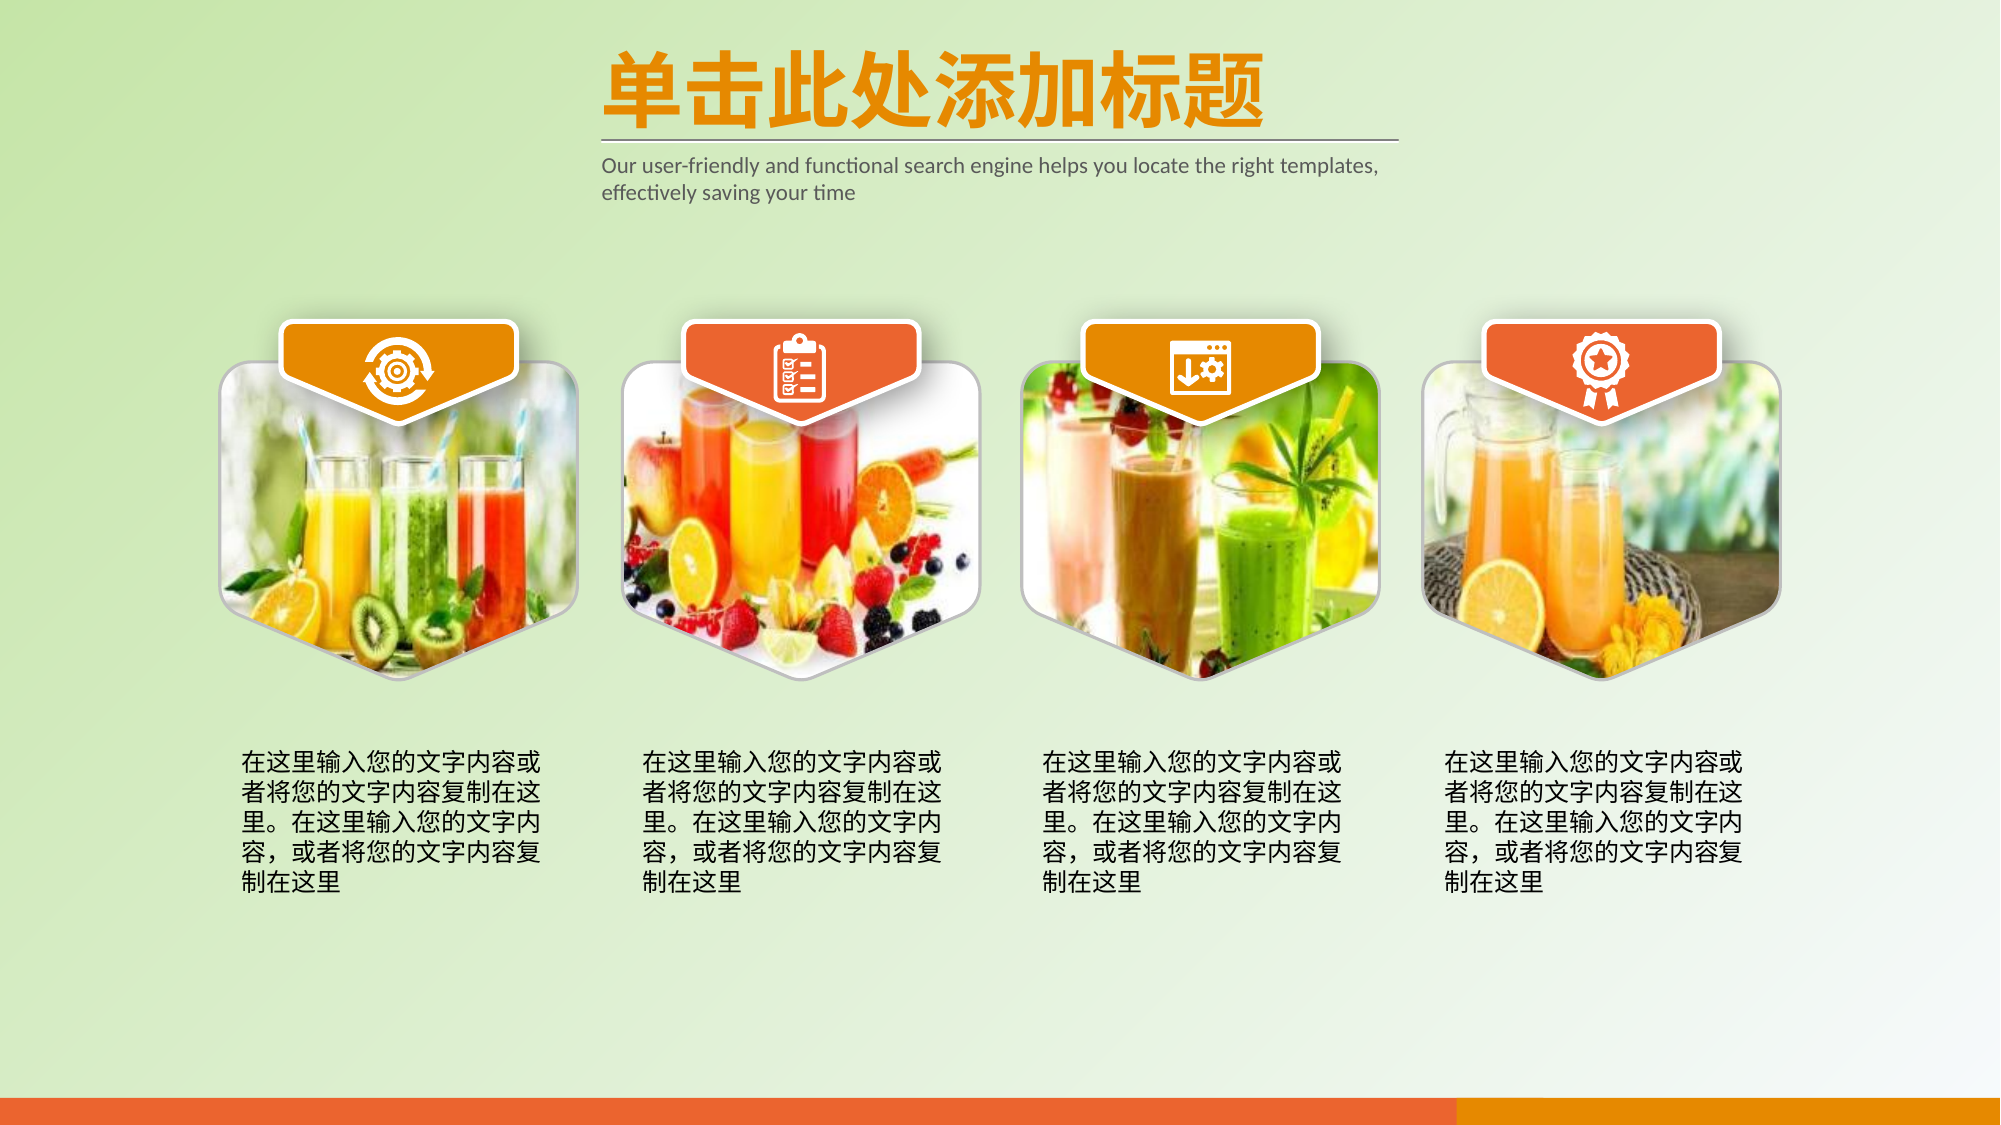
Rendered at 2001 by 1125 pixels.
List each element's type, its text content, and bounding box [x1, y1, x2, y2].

text_box 在这里输入您的文字内容或者将您的文字内容复制在这里。在这里输入您的文字内容，或者将您的文字内容复制在这里 [1429, 739, 1773, 904]
text_box [1456, 1097, 2000, 1125]
text_box [1482, 320, 1721, 425]
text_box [1572, 331, 1630, 410]
text_box [280, 320, 518, 425]
text_box 在这里输入您的文字内容或者将您的文字内容复制在这里。在这里输入您的文字内容，或者将您的文字内容复制在这里 [627, 739, 971, 904]
text_box [1020, 360, 1381, 681]
text_box [0, 1097, 1456, 1125]
text_box 在这里输入您的文字内容或者将您的文字内容复制在这里。在这里输入您的文字内容，或者将您的文字内容复制在这里 [1028, 739, 1372, 904]
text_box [362, 336, 435, 406]
text_box [682, 320, 921, 425]
text_box [772, 332, 827, 404]
text_box [621, 360, 981, 681]
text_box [1170, 340, 1232, 395]
text_box 在这里输入您的文字内容或者将您的文字内容复制在这里。在这里输入您的文字内容，或者将您的文字内容复制在这里 [227, 739, 571, 904]
text_box [218, 360, 579, 681]
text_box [585, 30, 1415, 214]
text_box [1421, 360, 1782, 681]
text_box [1081, 320, 1320, 425]
